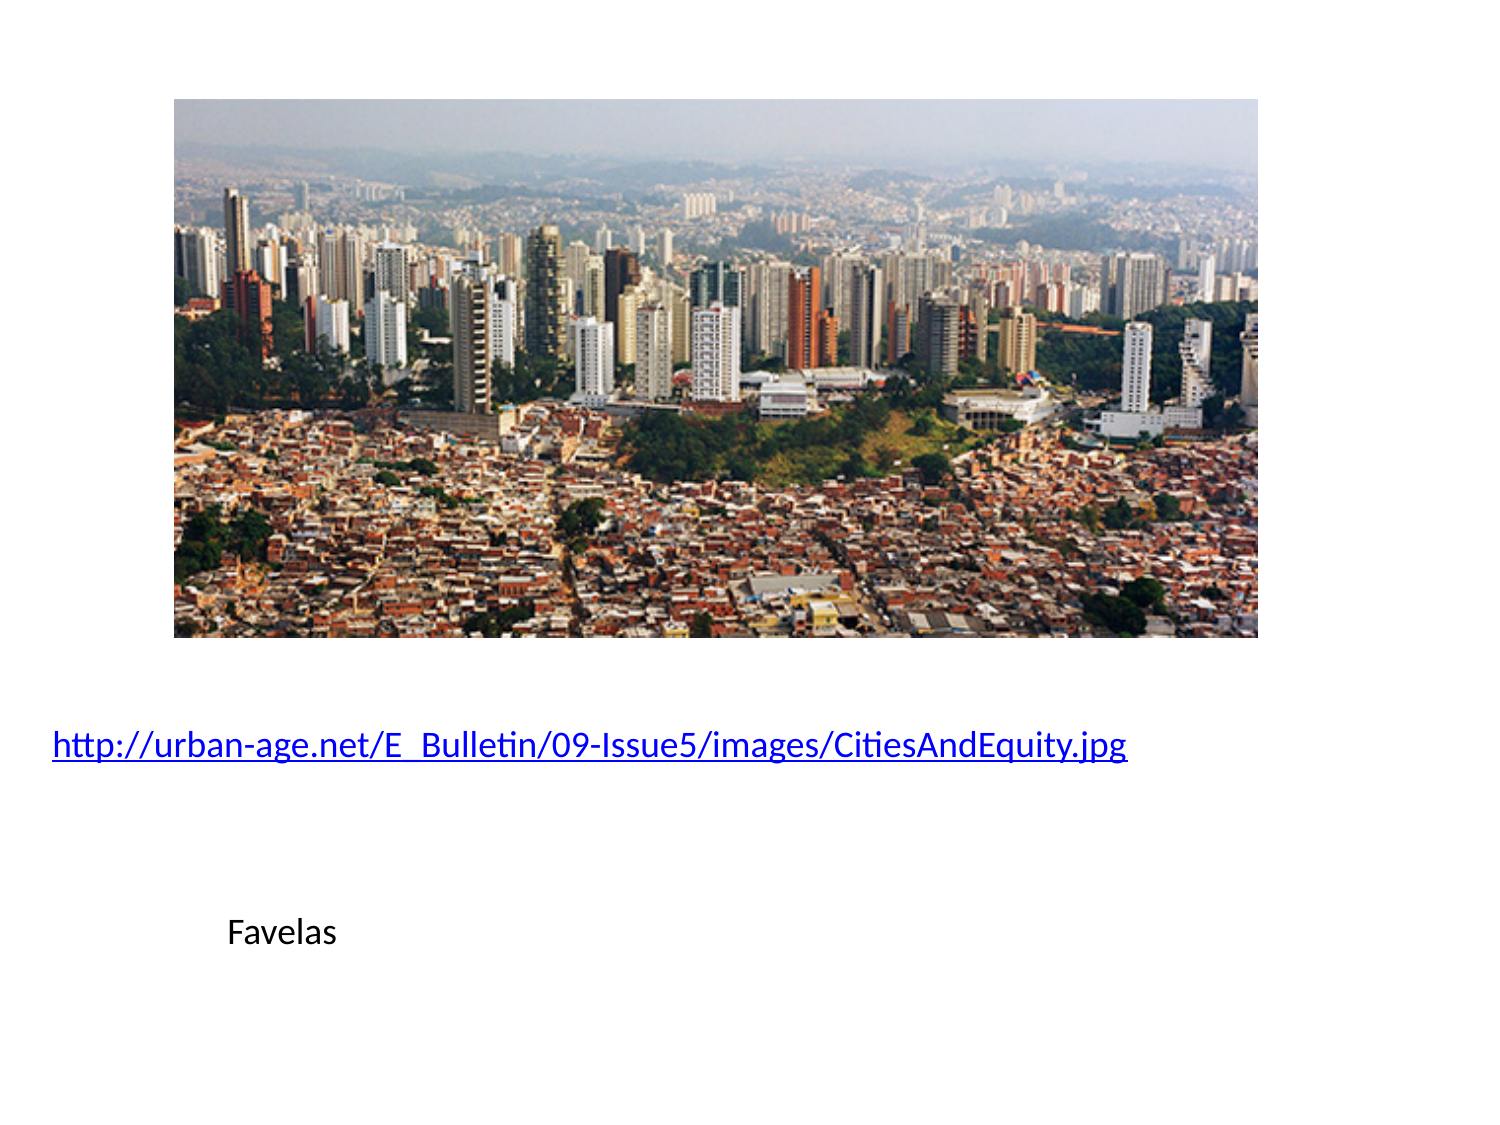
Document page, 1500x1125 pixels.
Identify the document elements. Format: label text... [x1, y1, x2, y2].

text_box Favelas [212, 899, 988, 960]
picture [174, 99, 1259, 638]
text_box http://urban-age.net/E_Bulletin/09-Issue5/images/CitiesAndEquity.jpg [37, 712, 1425, 773]
